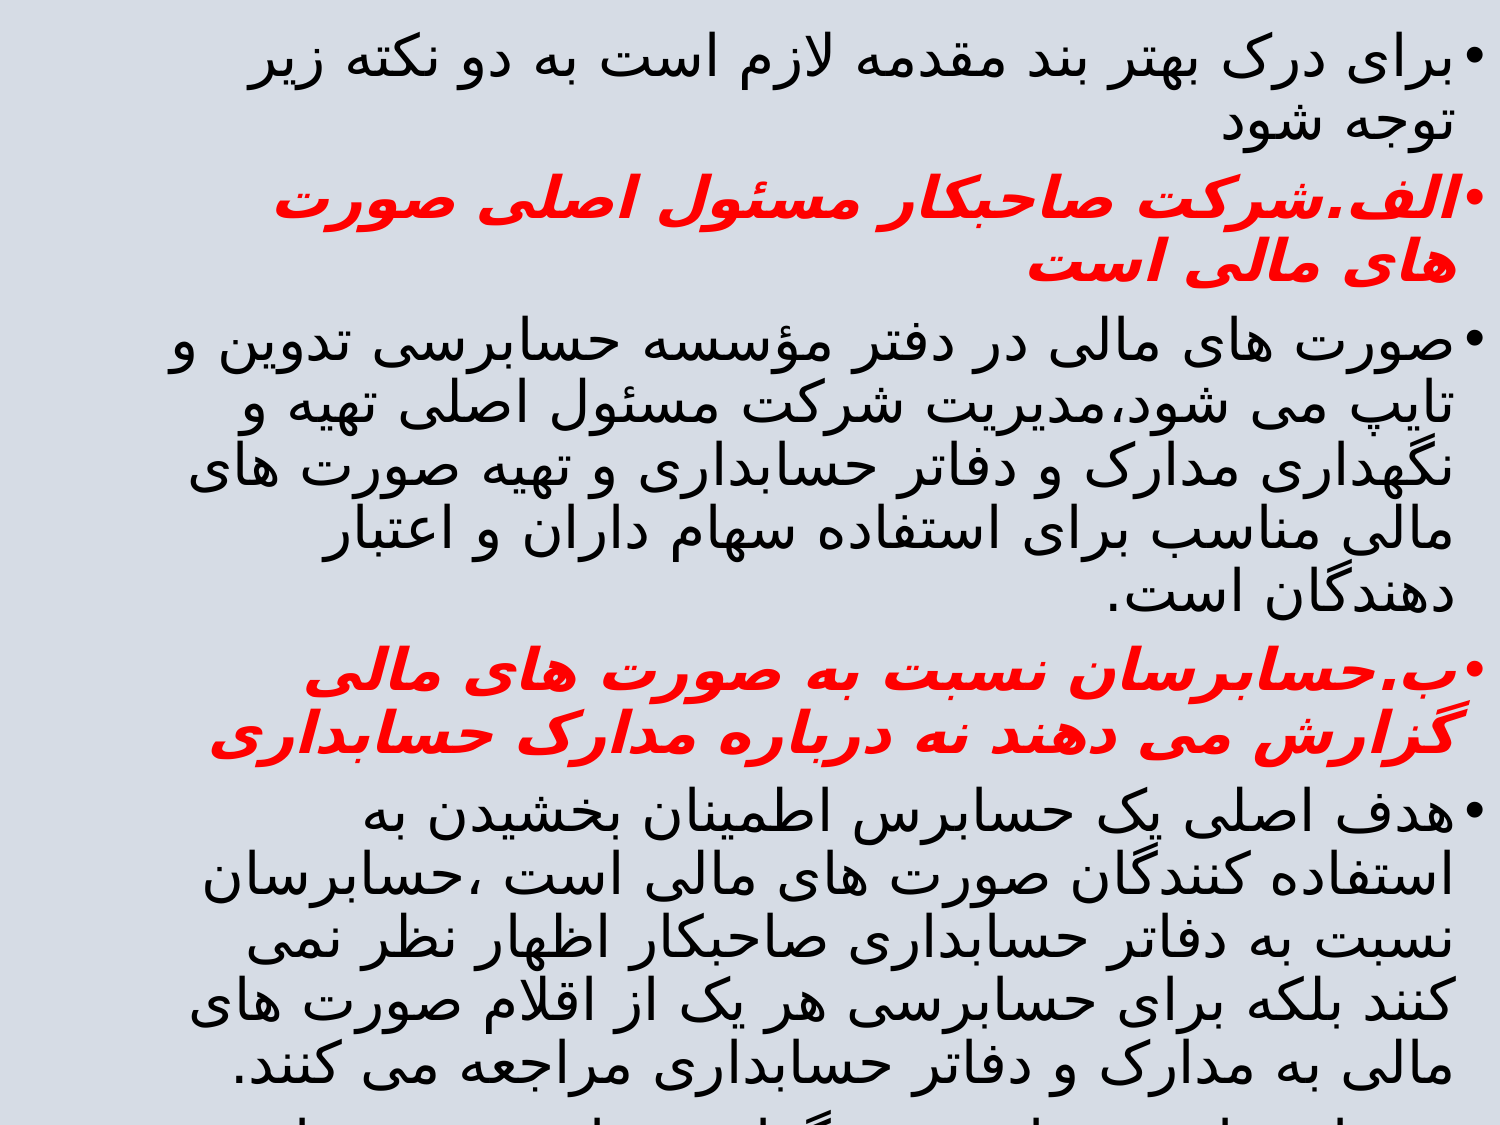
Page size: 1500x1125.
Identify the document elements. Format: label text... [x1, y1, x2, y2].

list برای درک بهتر بند مقدمه لازم است به دو نکته زیر توجه شود الف.شرکت صاحبکار مسئول اصلی صورت های مالی است صورت های مالی در دفتر مؤسسه حسابرسی تدوین و تایپ می شود،مدیریت شرکت مسئول اصلی تهیه و نگهداری مدارک و دفاتر حسابداری و تهیه صورت های مالی مناسب برای استفاده سهام داران و اعتبار دهندگان است. ب.حسابرسان نسبت به صورت های مالی گزارش می دهند نه درباره مدارک حسابداری هدف اصلی یک حسابرس اطمینان بخشیدن به استفاده کنندگان صورت های مالی است ،حسابرسان نسبت به دفاتر حسابداری صاحبکار اظهار نظر نمی کنند بلکه برای حسابرسی هر یک از اقلام صورت های مالی به مدارک و دفاتر حسابداری مراجعه می کنند. حسابرسان بهتر است در گزارش های خود به جای بیان اینکه دفاتر حسابداری را رسیدگی می کنند اظهار دارند که صورت های مالی را حسابرسی کرده اند. [150, 19, 1500, 988]
